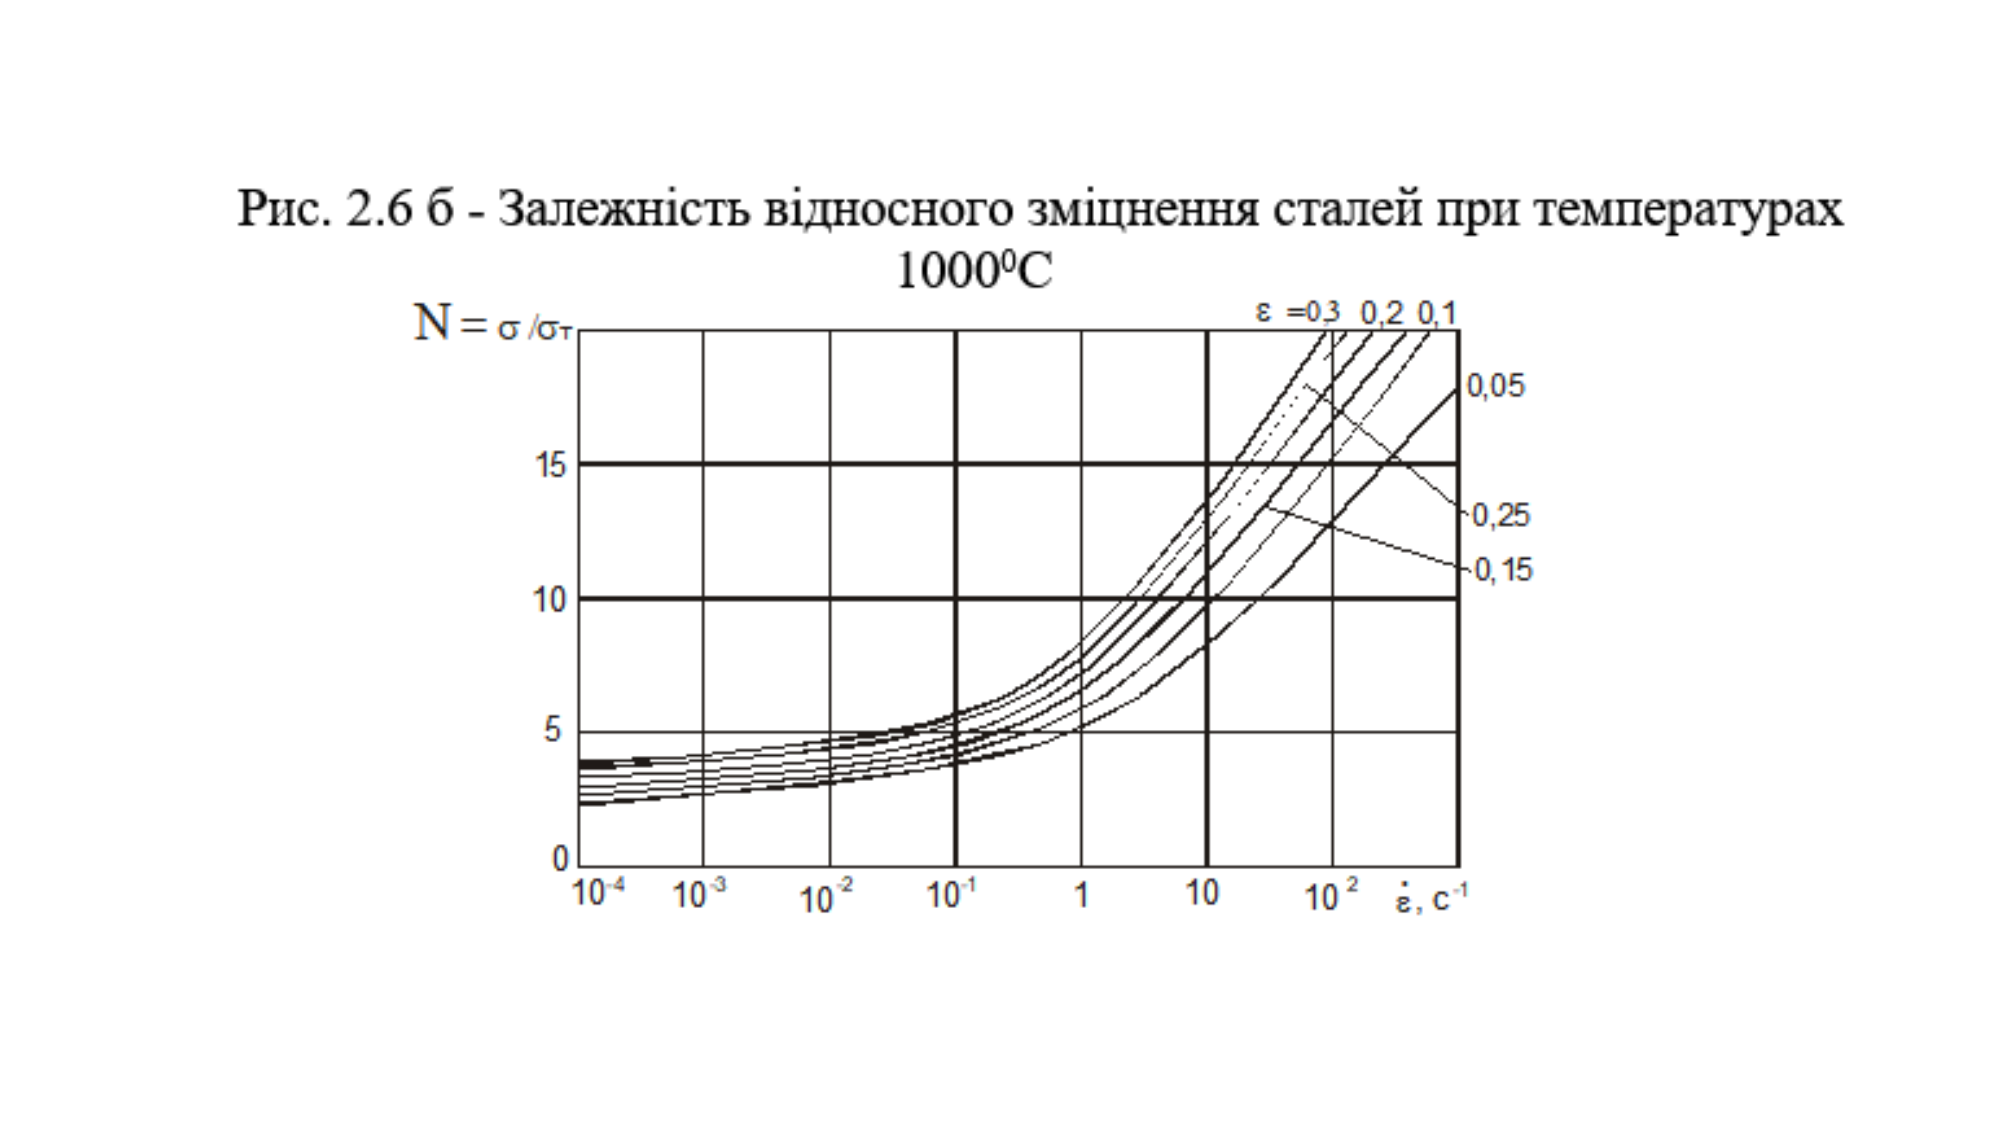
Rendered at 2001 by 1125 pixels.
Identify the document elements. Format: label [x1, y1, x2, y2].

list [226, 177, 1871, 939]
